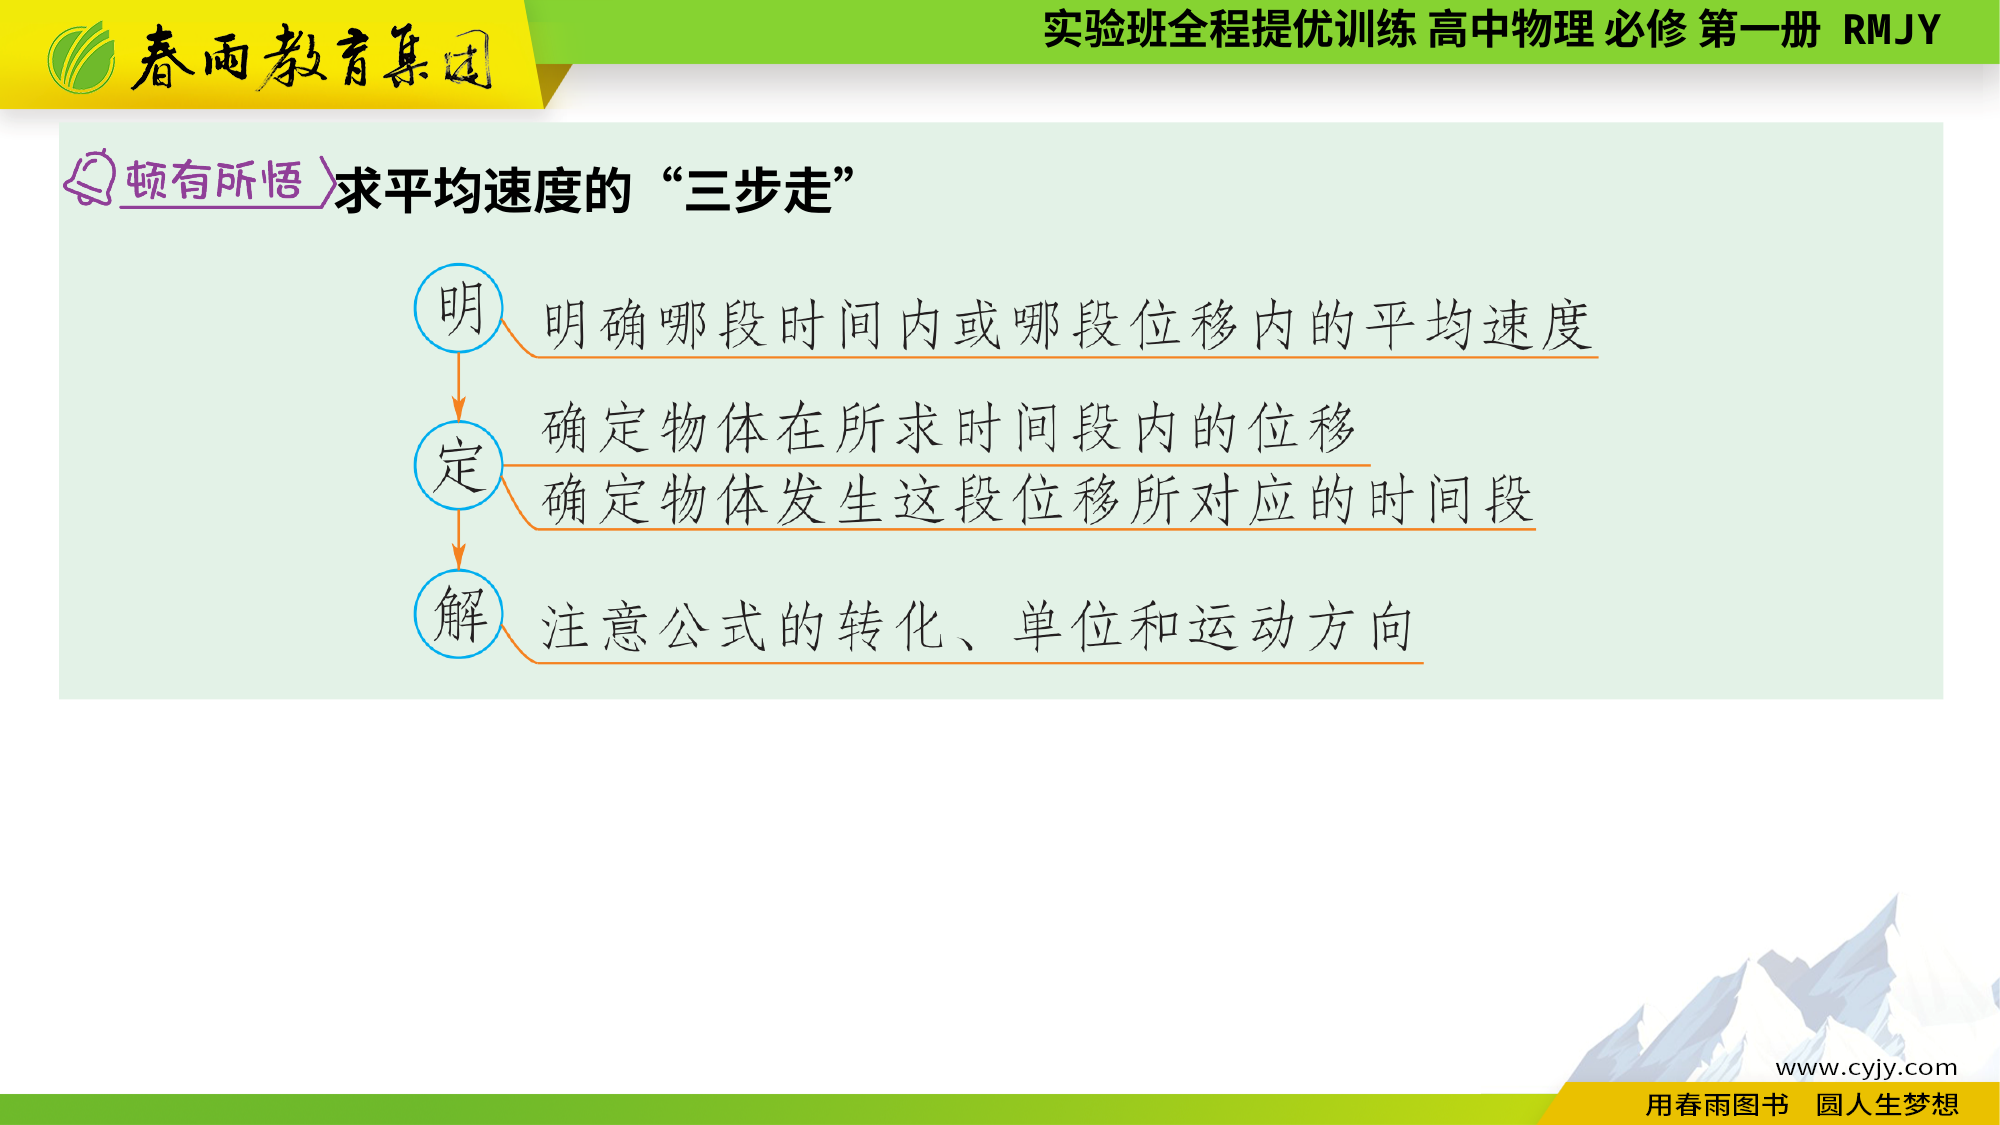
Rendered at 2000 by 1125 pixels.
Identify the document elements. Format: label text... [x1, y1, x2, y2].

text_box 求平均速度的“三步走” [59, 122, 1944, 700]
picture [0, 0, 2000, 1125]
